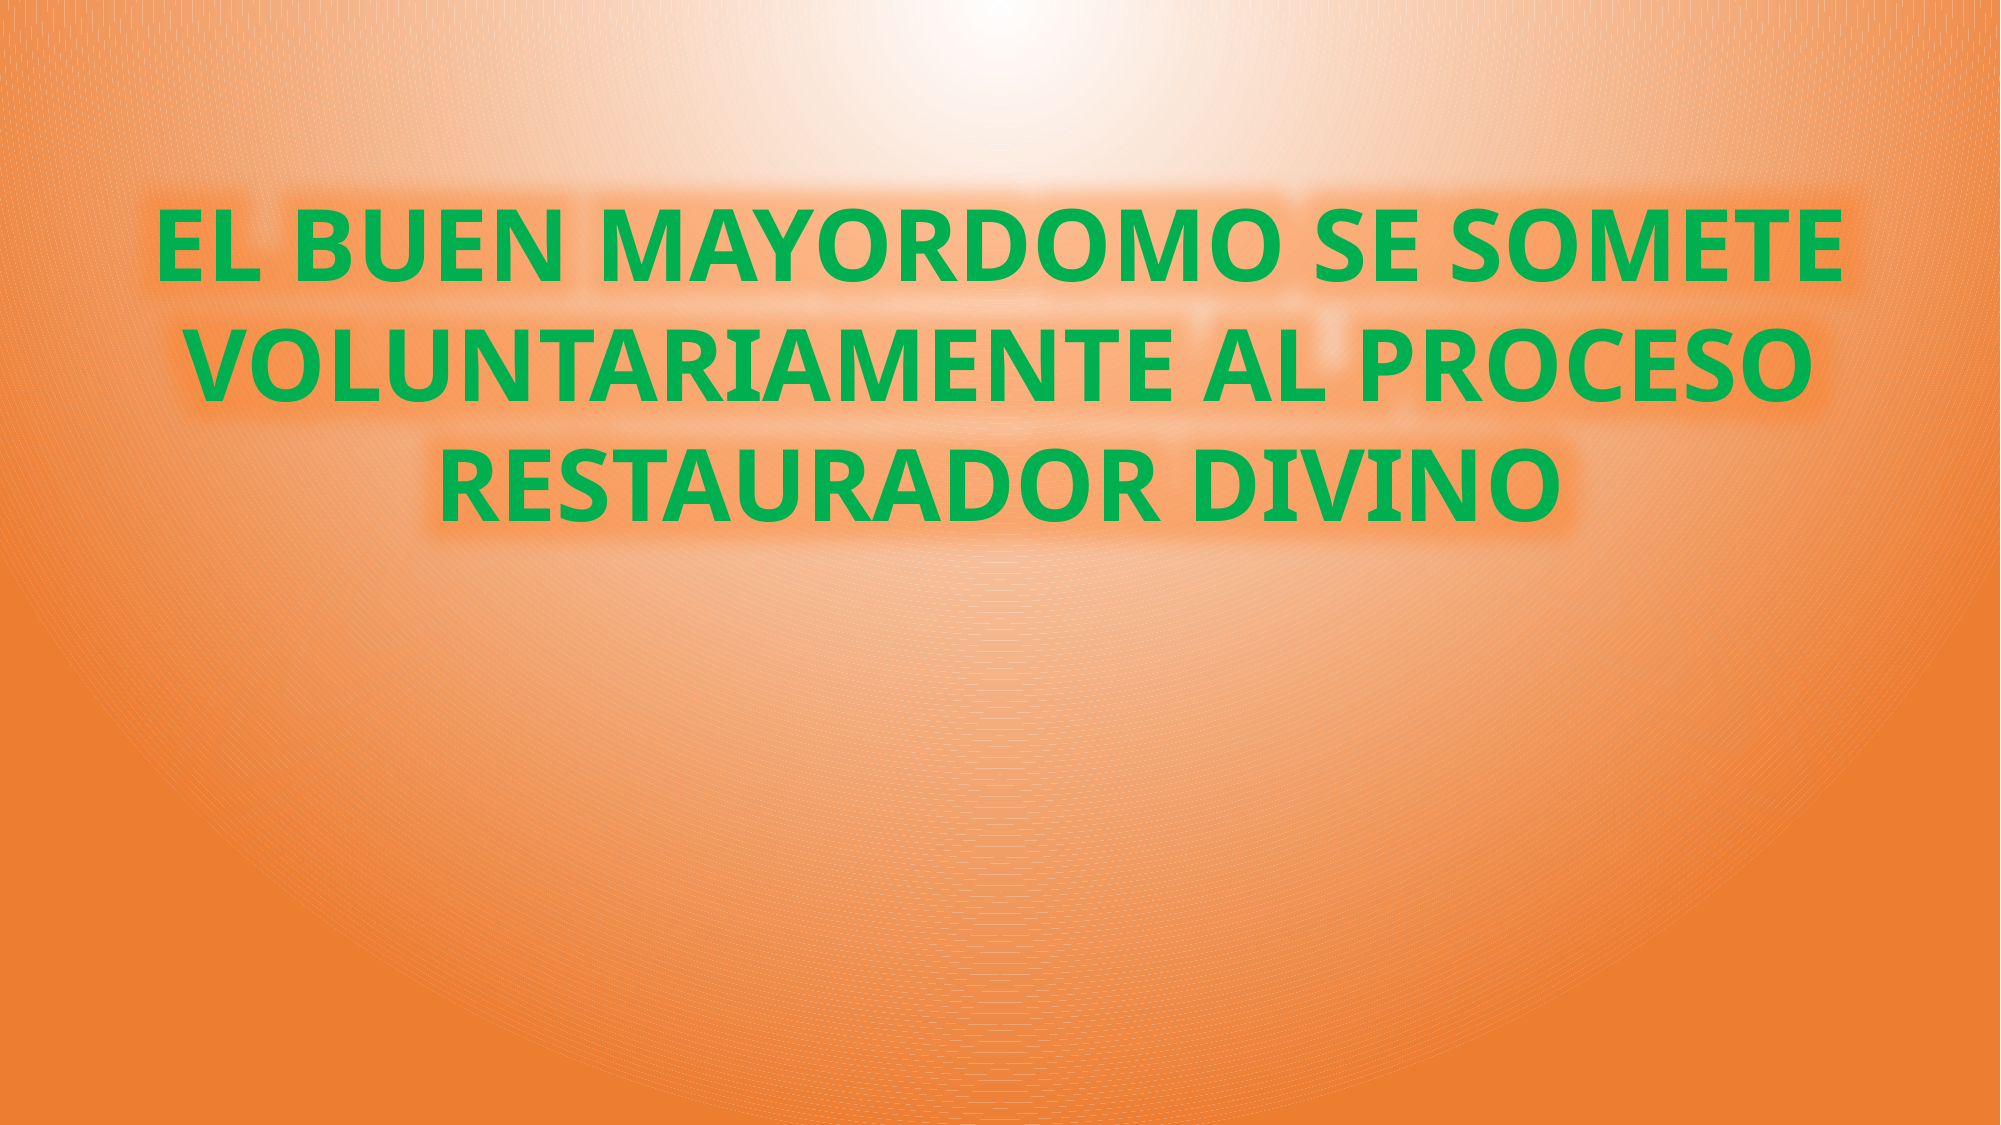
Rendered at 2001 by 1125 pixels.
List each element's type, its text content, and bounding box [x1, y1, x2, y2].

text_box EL BUEN MAYORDOMO SE SOMETE VOLUNTARIAMENTE AL PROCESO RESTAURADOR DIVINO [79, 174, 1921, 549]
